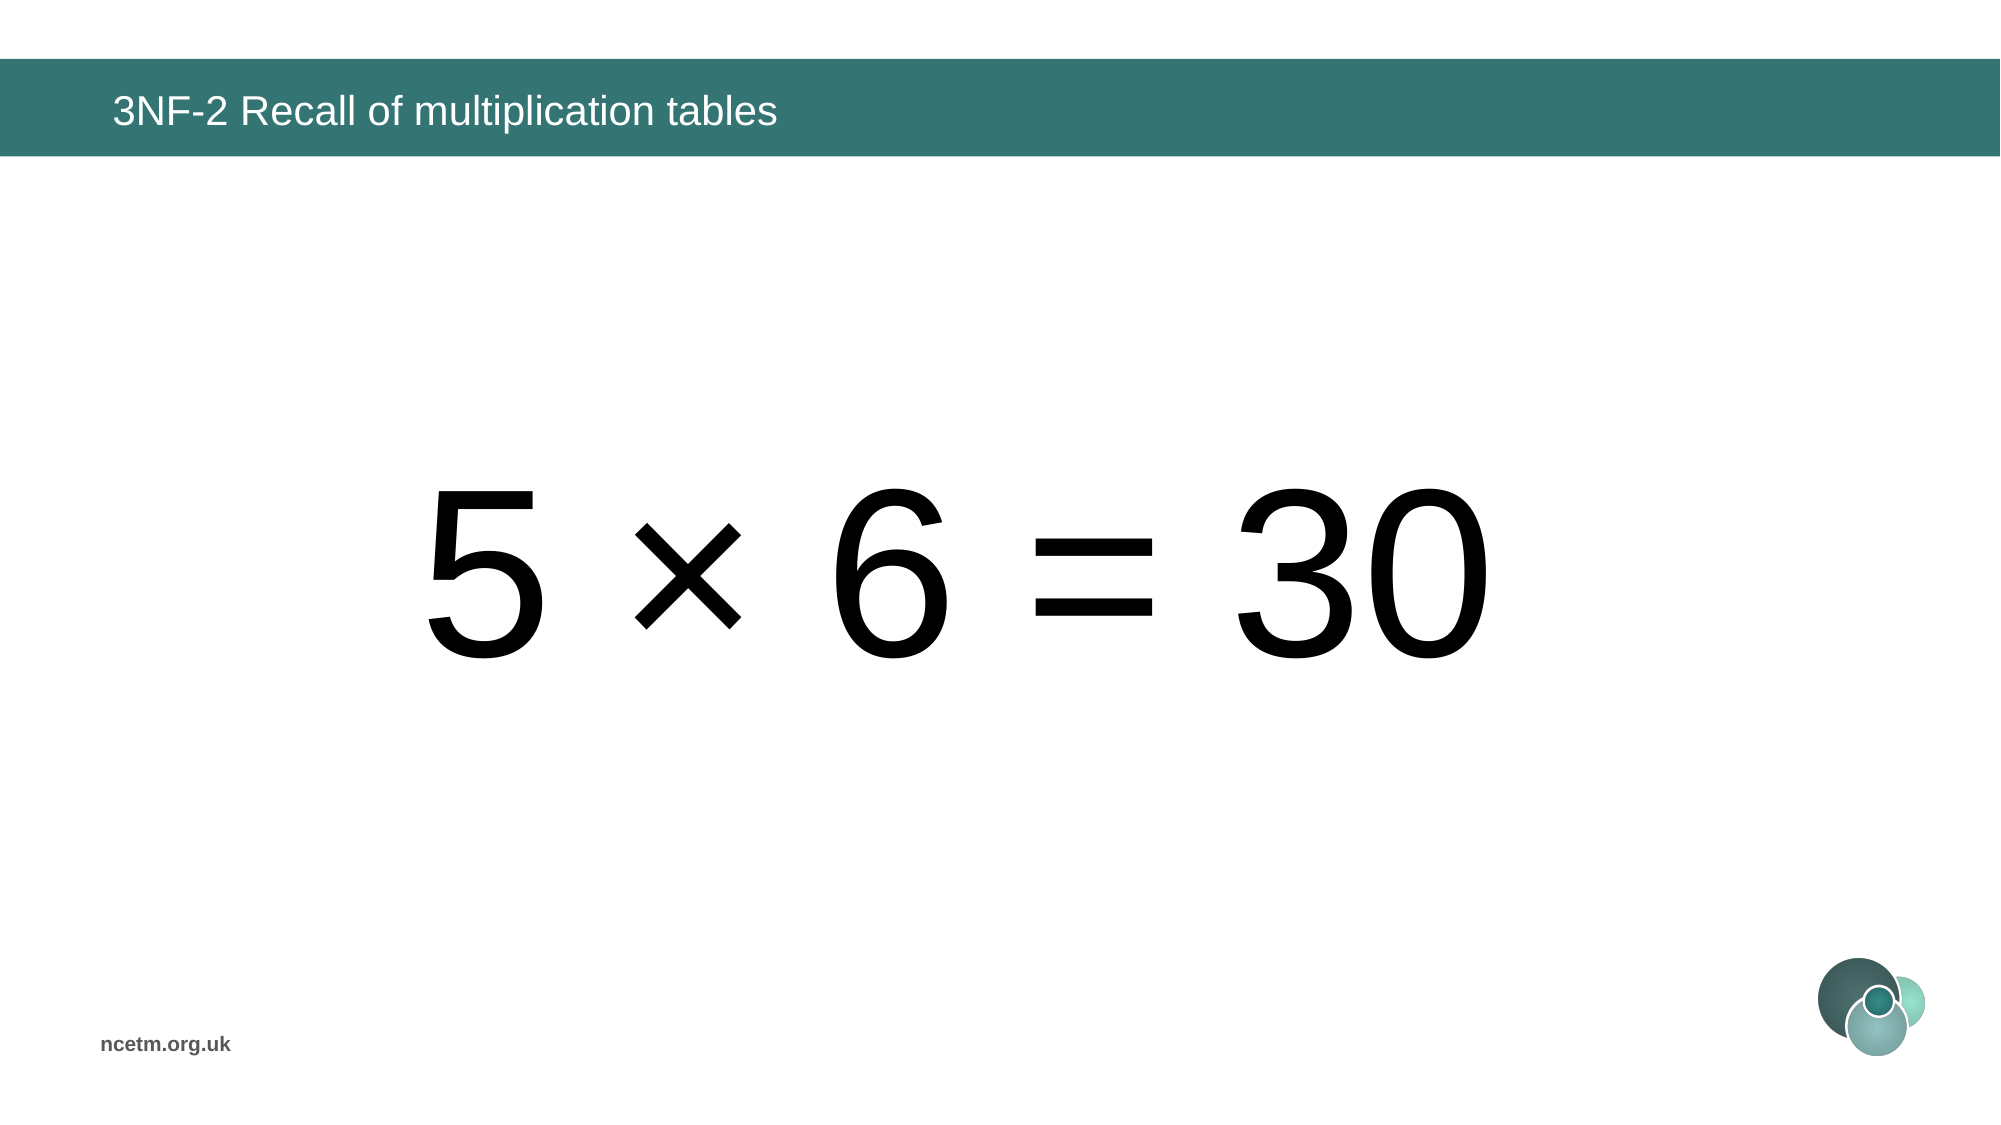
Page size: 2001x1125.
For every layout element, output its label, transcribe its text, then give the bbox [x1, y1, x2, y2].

text_box 5 × 6 = [404, 409, 1214, 712]
title 3NF-2 Recall of multiplication tables [97, 76, 1945, 147]
picture [1818, 958, 1925, 1056]
text_box 30 [1214, 409, 1511, 712]
